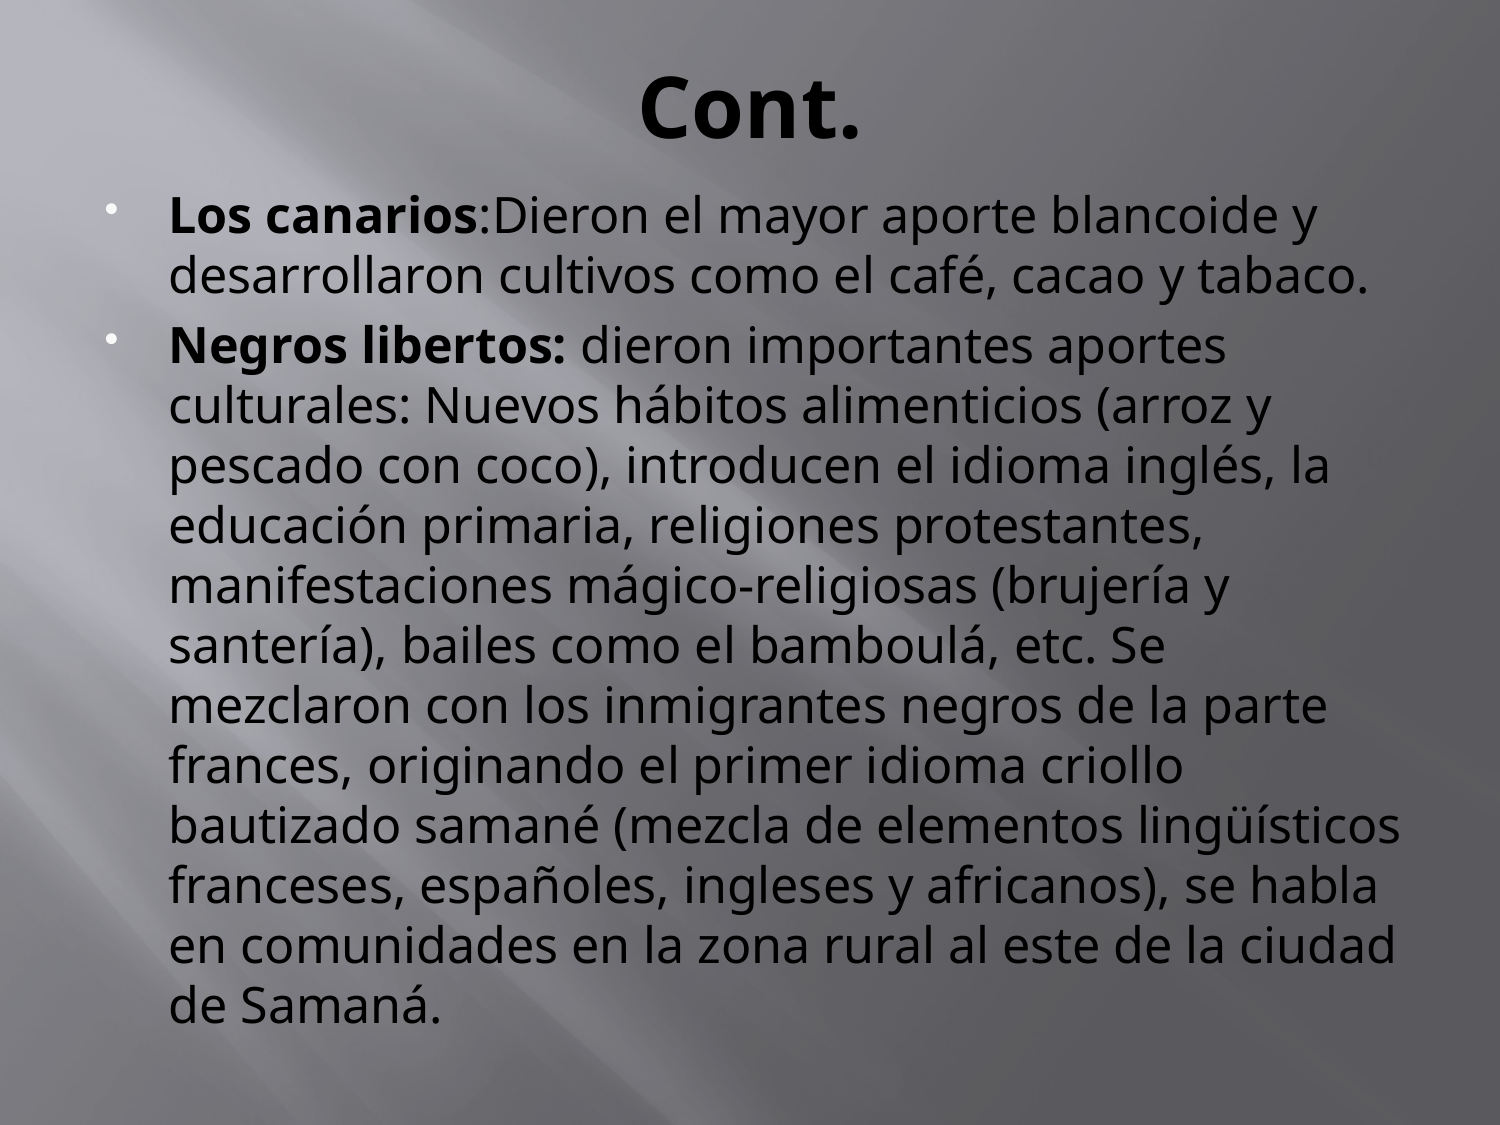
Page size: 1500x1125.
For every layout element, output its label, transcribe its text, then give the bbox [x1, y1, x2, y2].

list Los canarios:Dieron el mayor aporte blancoide y desarrollaron cultivos como el café, cacao y tabaco. Negros libertos: dieron importantes aportes culturales: Nuevos hábitos alimenticios (arroz y pescado con coco), introducen el idioma inglés, la educación primaria, religiones protestantes, manifestaciones mágico-religiosas (brujería y santería), bailes como el bamboulá, etc. Se mezclaron con los inmigrantes negros de la parte frances, originando el primer idioma criollo bautizado samané (mezcla de elementos lingüísticos franceses, españoles, ingleses y africanos), se habla en comunidades en la zona rural al este de la ciudad de Samaná. [70, 175, 1421, 1054]
title Cont. [75, 45, 1425, 164]
